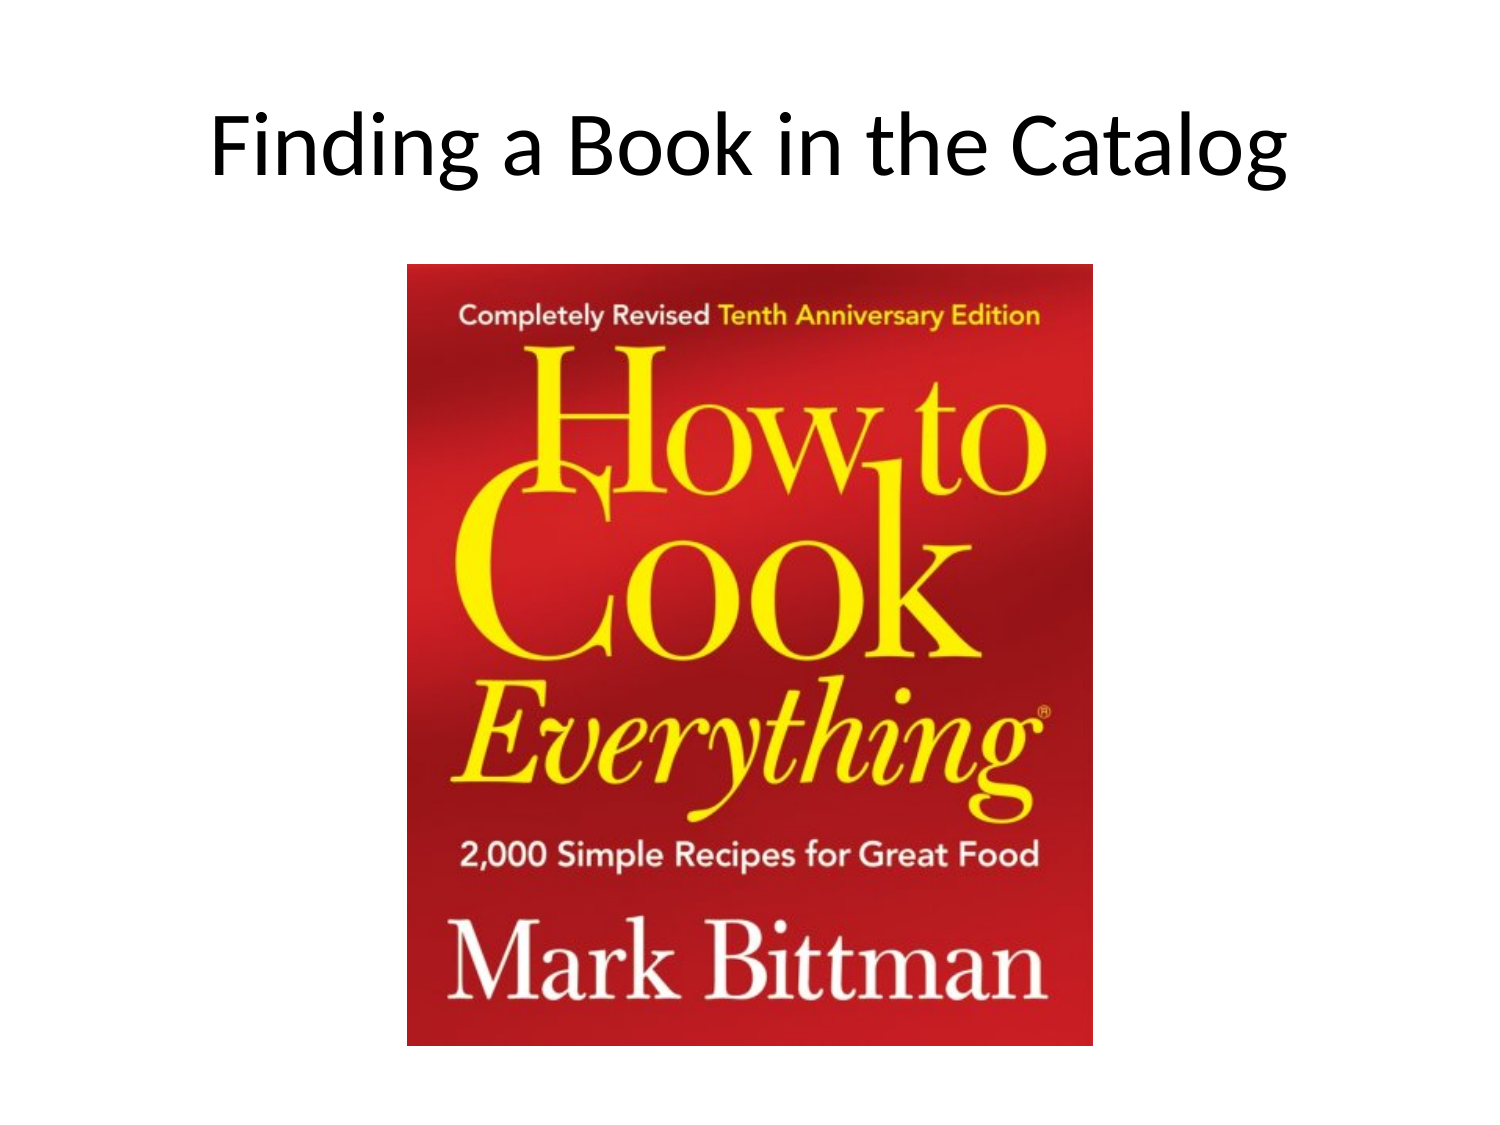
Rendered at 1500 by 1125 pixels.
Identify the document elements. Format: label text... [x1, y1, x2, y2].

picture [407, 264, 1093, 1047]
title Finding a Book in the Catalog [75, 45, 1425, 233]
